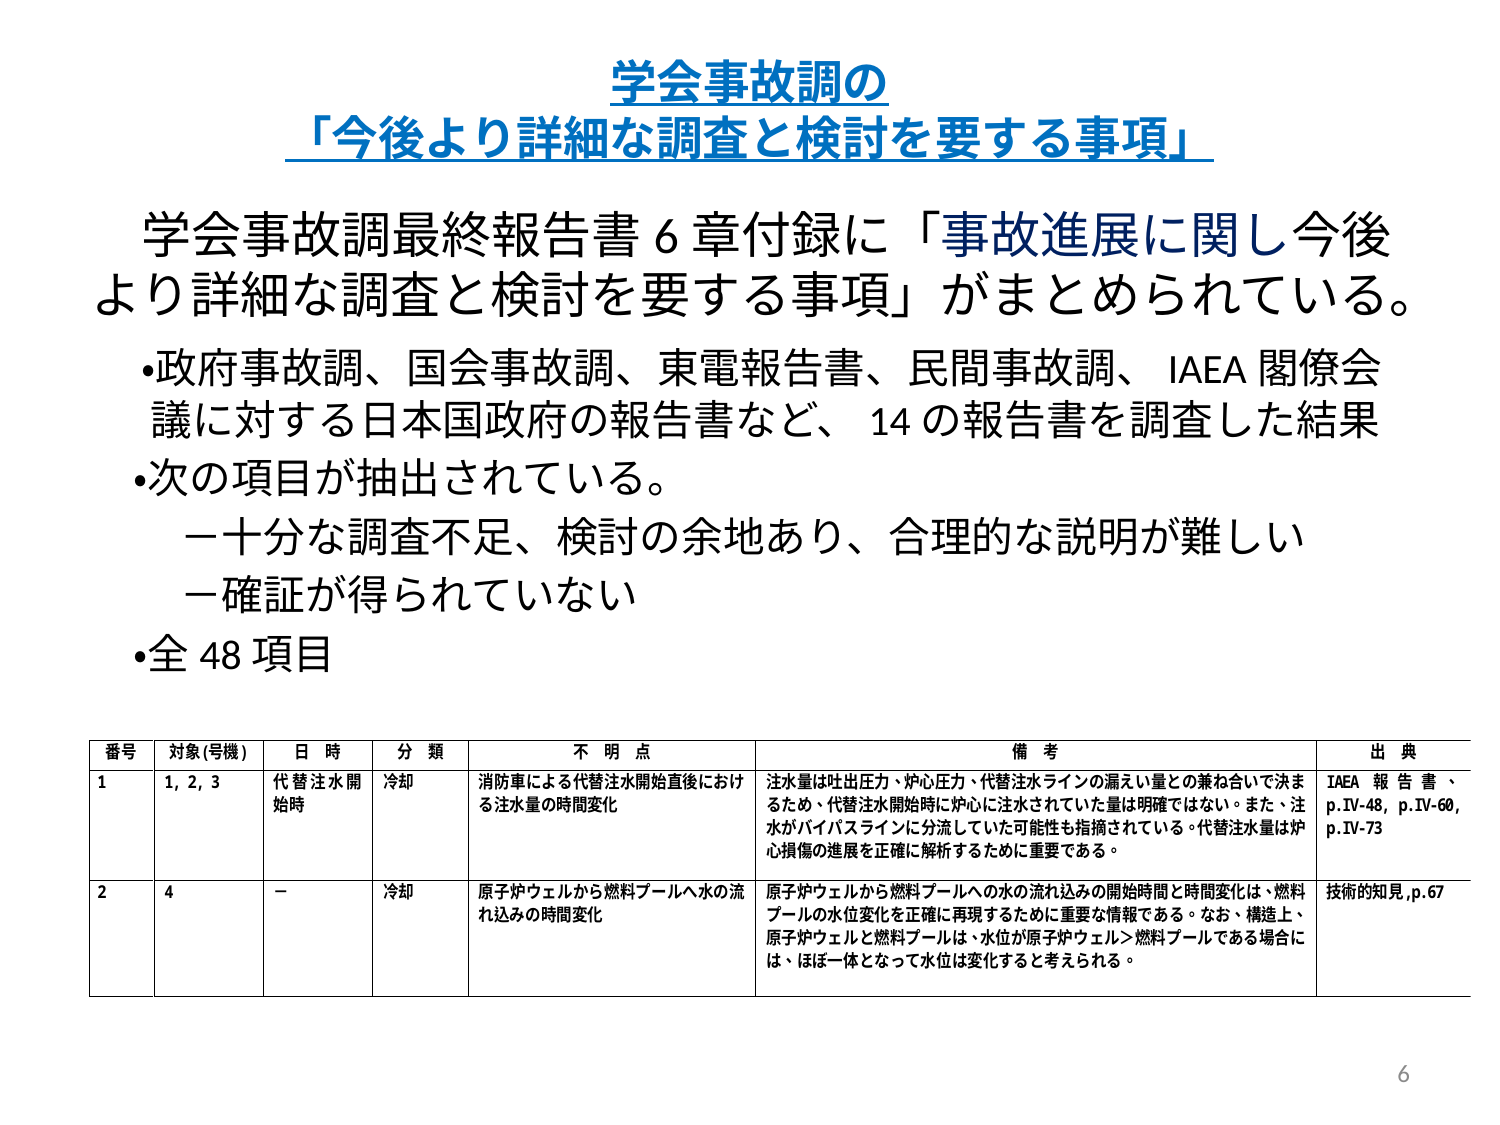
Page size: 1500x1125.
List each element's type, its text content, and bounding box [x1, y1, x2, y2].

slide_number 6 [1074, 1045, 1425, 1103]
list 学会事故調最終報告書6章付録に「事故進展に関し今後より詳細な調査と検討を要する事項」がまとめられている。 ・政府事故調、国会事故調、東電報告書、民間事故調、IAEA閣僚会議に対する日本国政府の報告書など、14の報告書を調査した結果 ・次の項目が抽出されている。 －十分な調査不足、検討の余地あり、合理的な説明が難しい －確証が得られていない ・全48項目 [76, 196, 1427, 716]
picture [88, 739, 1471, 1037]
title 学会事故調の 「今後より詳細な調査と検討を要する事項」 [75, 45, 1425, 173]
